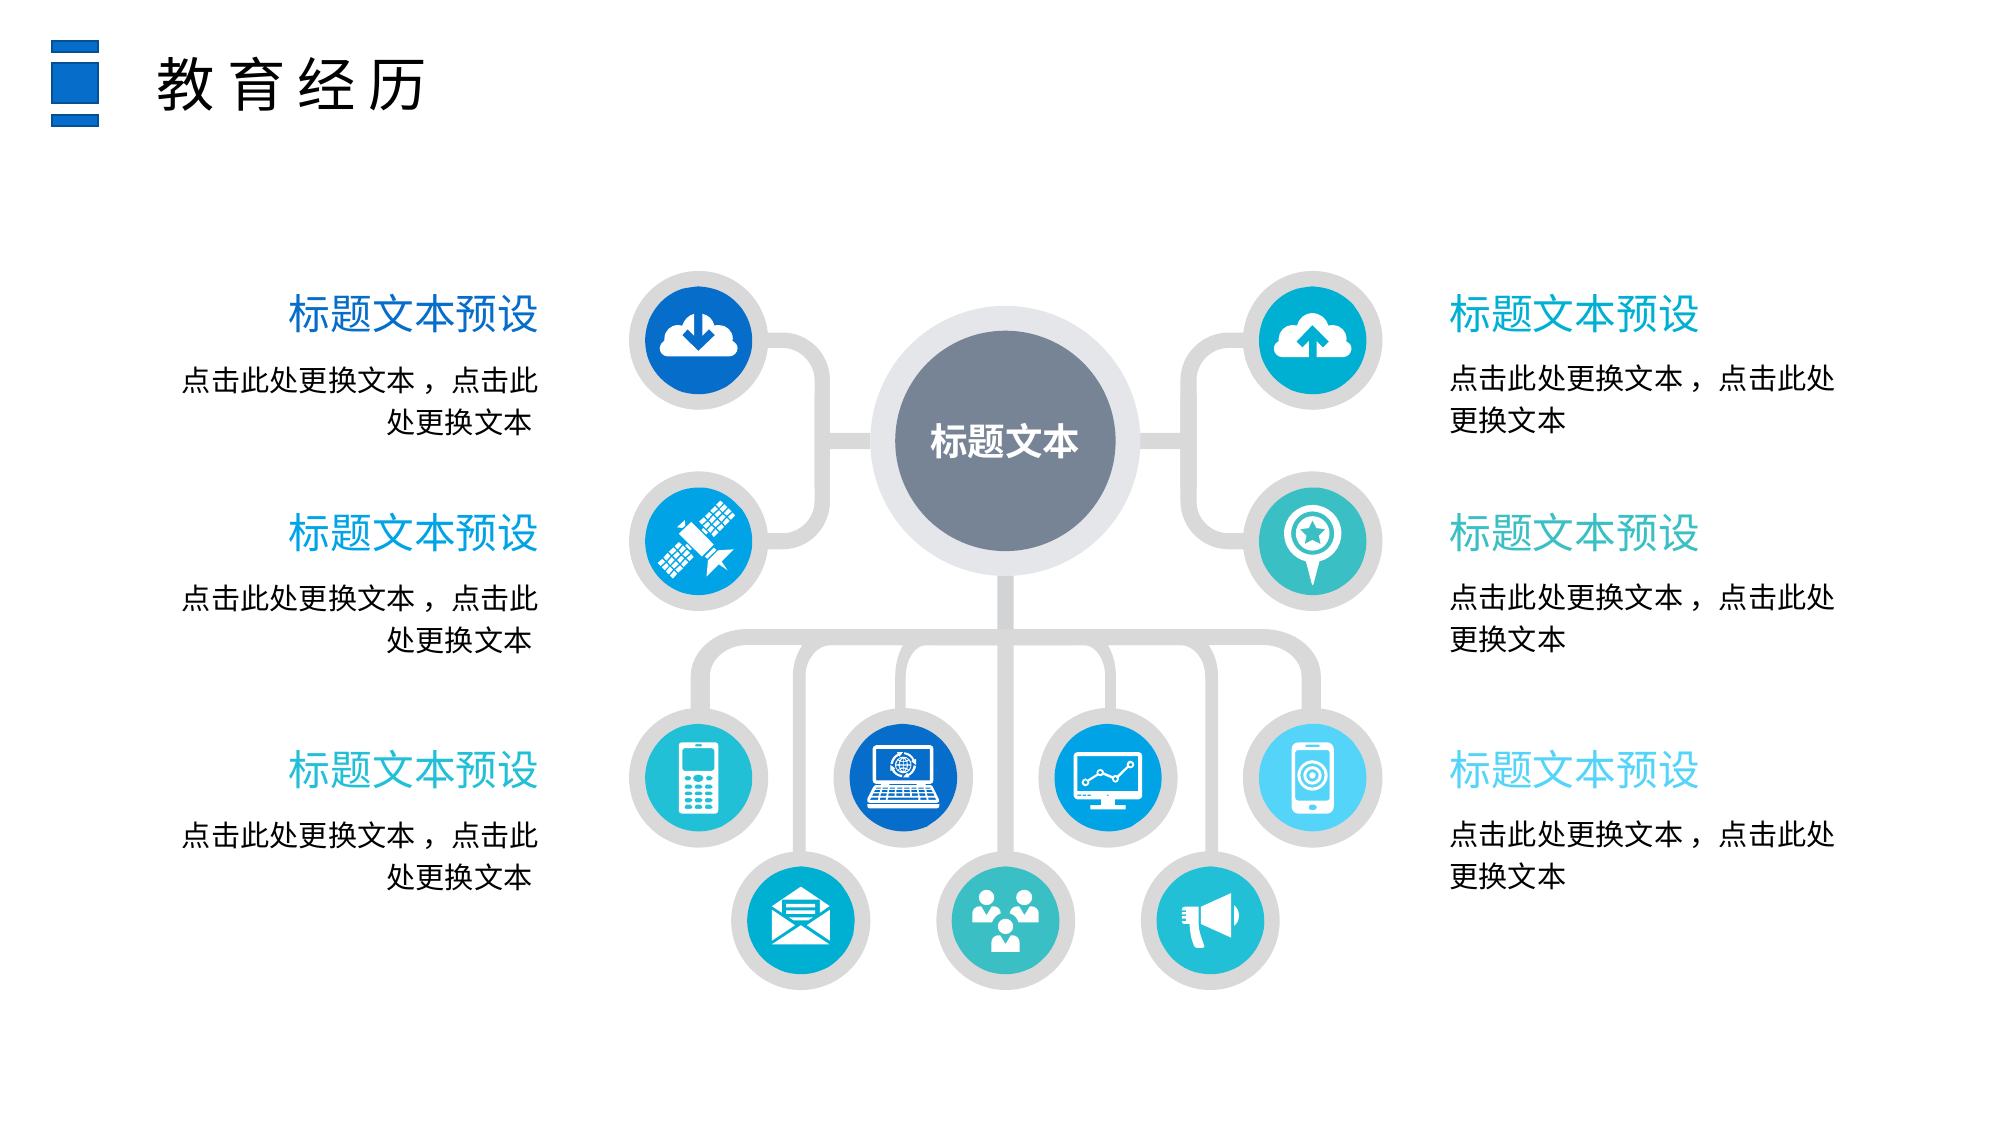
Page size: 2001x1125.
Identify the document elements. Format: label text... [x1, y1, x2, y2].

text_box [161, 270, 1839, 991]
text_box 教育经历 [141, 40, 577, 126]
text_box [51, 40, 99, 126]
